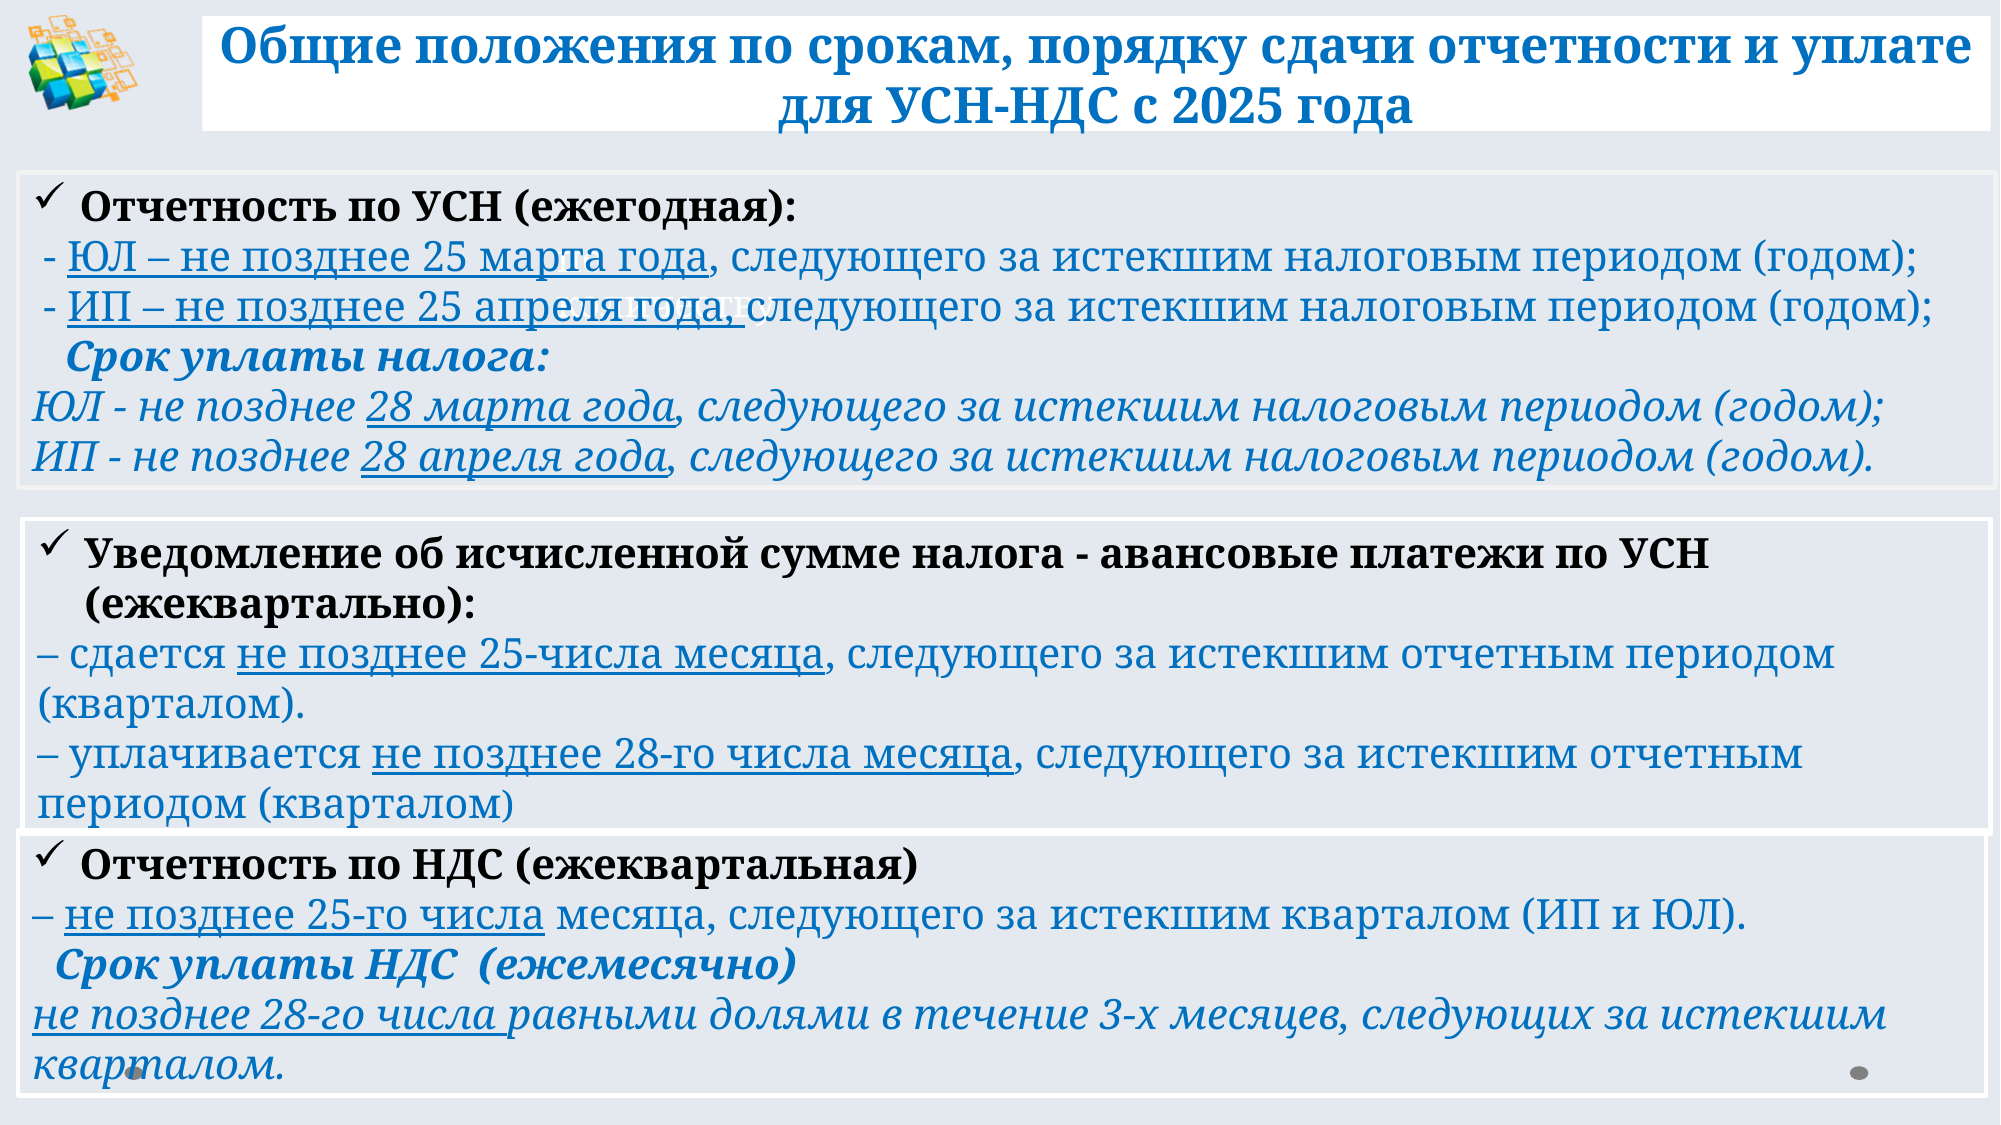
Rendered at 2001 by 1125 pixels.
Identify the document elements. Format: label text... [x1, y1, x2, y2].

text_box Отчетность по НДС (ежеквартальная) – не позднее 25-го числа месяца, следующего за истекшим кварталом (ИП и ЮЛ). Срок уплаты НДС (ежемесячно) не позднее 28-го числа равными долями в течение 3-х месяцев, следующих за истекшим кварталом. [17, 830, 1987, 1096]
title Общие положения по срокам, порядку сдачи отчетности и уплате для УСН-НДС с 2025 года [202, 15, 1991, 131]
text_box Отчетность по УСН (ежегодная): - ЮЛ – не позднее 25 марта года, следующего за истекшим налоговым периодом (годом); - ИП – не позднее 25 апреля года, следующего за истекшим налоговым периодом (годом); Срок уплаты налога: ЮЛ - не позднее 28 марта года, следующего за истекшим налоговым периодом (годом); ИП - не позднее 28 апреля года, следующего за истекшим налоговым периодом (годом). [17, 172, 1996, 488]
text_box Уведомление об исчисленной сумме налога - авансовые платежи по УСН (ежеквартально): – сдается не позднее 25-числа месяца, следующего за истекшим отчетным периодом (кварталом). – уплачивается не позднее 28-го числа месяца, следующего за истекшим отчетным периодом (кварталом) [22, 519, 1991, 834]
picture [27, 15, 138, 111]
